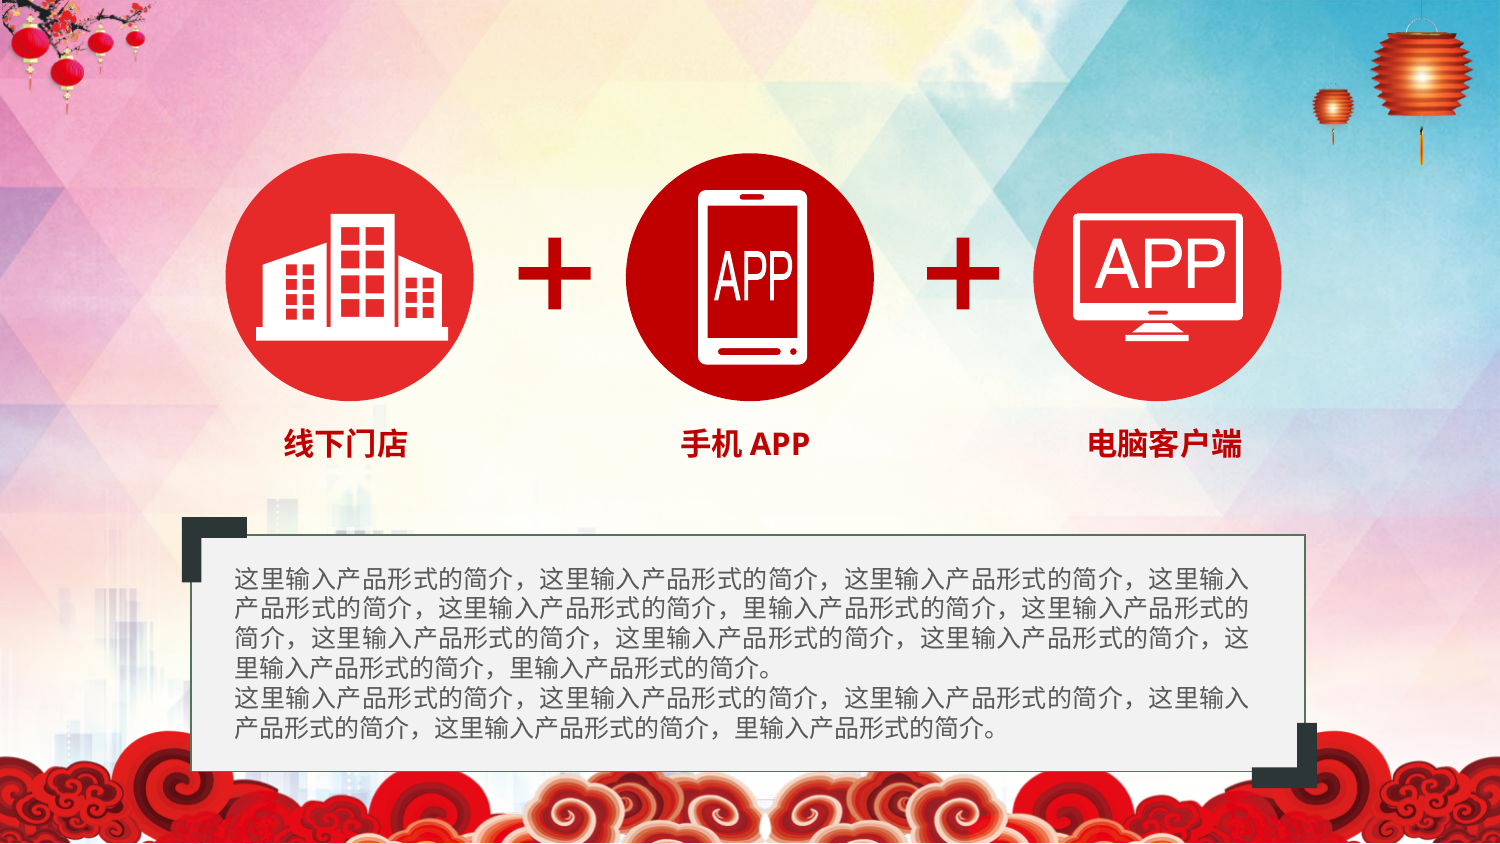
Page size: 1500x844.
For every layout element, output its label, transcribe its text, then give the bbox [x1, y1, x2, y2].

text_box [927, 237, 999, 310]
text_box [181, 517, 247, 583]
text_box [225, 153, 474, 402]
text_box 线下门店 [243, 416, 449, 470]
text_box 电脑客户端 [1062, 416, 1267, 470]
text_box 这里输入产品形式的简介，这里输入产品形式的简介，这里输入产品形式的简介，这里输入产品形式的简介，这里输入产品形式的简介，里输入产品形式的简介，这里输入产品形式的简介，这里输入产品形式的简介，这里输入产品形式的简介，这里输入产品形式的简介，这里输入产品形式的简介，里输入产品形式的简介。 这里输入产品形式的简介，这里输入产品形式的简介，这里输入产品形式的简介，这里输入产品形式的简介，这里输入产品形式的简介，里输入产品形式的简介。 [220, 555, 1267, 751]
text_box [1033, 153, 1282, 402]
picture [0, 0, 1500, 844]
text_box 手机APP [643, 416, 848, 470]
text_box [518, 237, 591, 310]
text_box [1251, 722, 1317, 789]
text_box [190, 535, 1305, 772]
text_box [625, 153, 874, 402]
